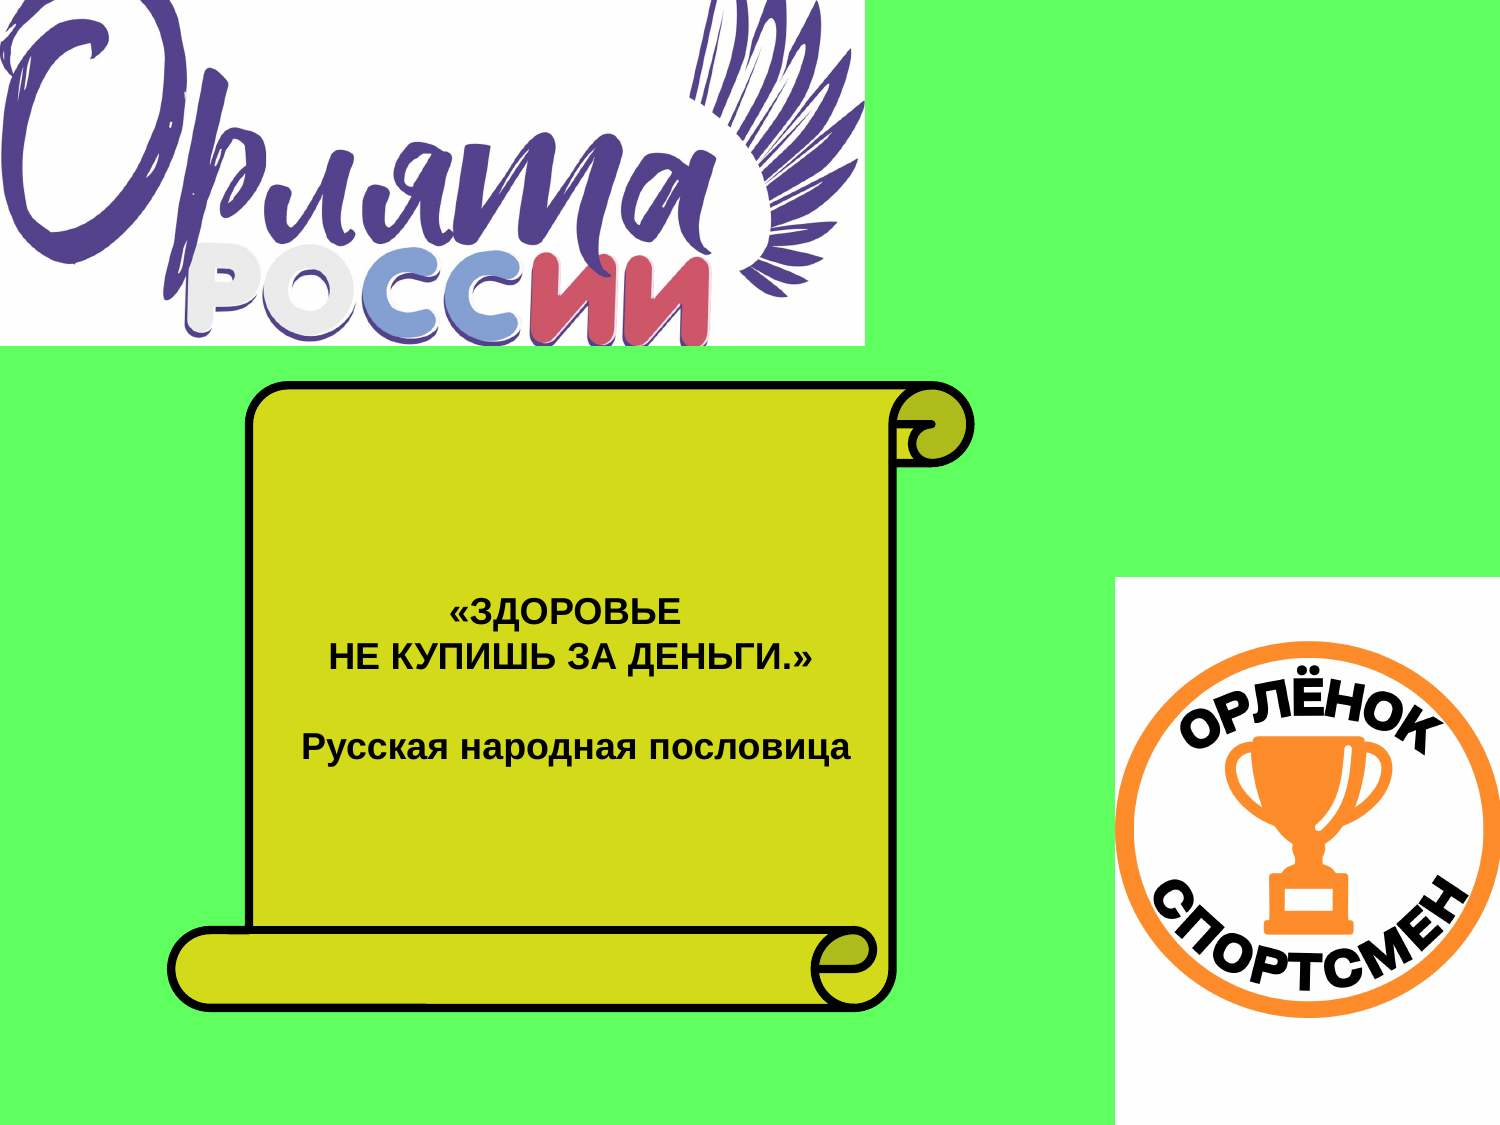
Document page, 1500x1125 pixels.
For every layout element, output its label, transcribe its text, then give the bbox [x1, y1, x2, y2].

text_box «ЗДОРОВЬЕ НЕ КУПИШЬ ЗА ДЕНЬГИ.» Русская народная пословица [171, 385, 971, 1008]
picture [0, 0, 866, 347]
picture [1114, 577, 1500, 1125]
text_box [0, 0, 1500, 1125]
